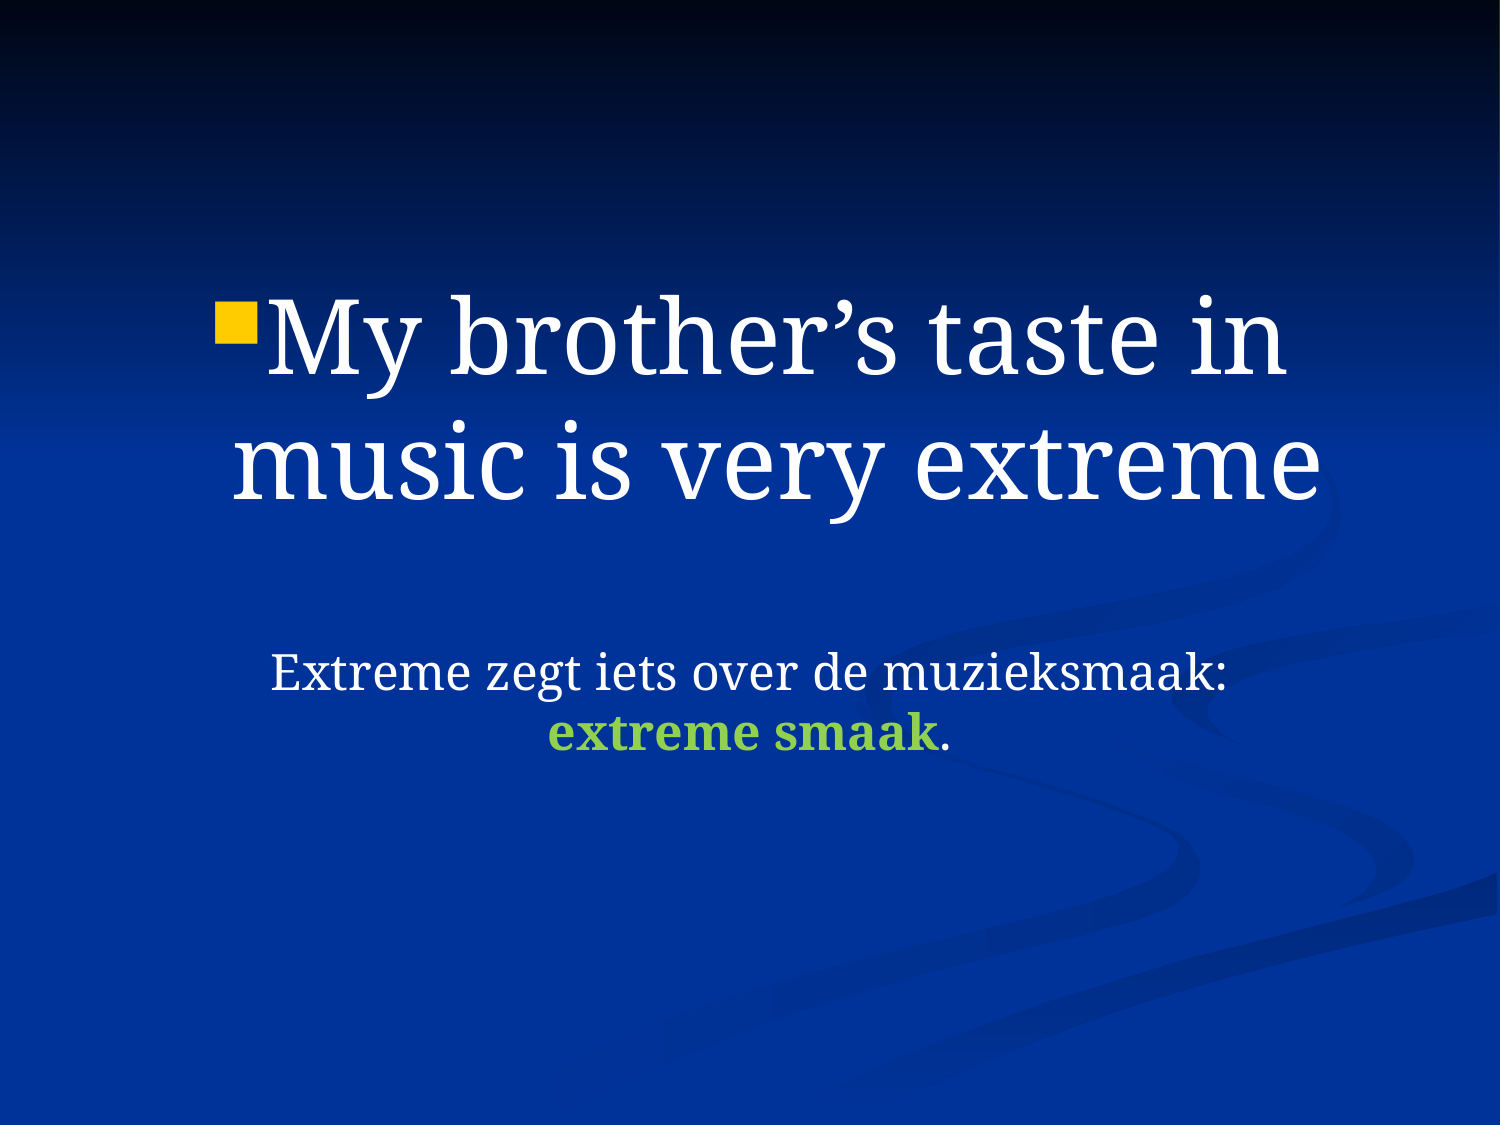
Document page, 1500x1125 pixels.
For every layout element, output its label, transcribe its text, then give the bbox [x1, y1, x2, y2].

text_box Extreme zegt iets over de muzieksmaak: extreme smaak. [74, 633, 1425, 769]
list My brother’s taste in music is very extreme [75, 262, 1425, 528]
